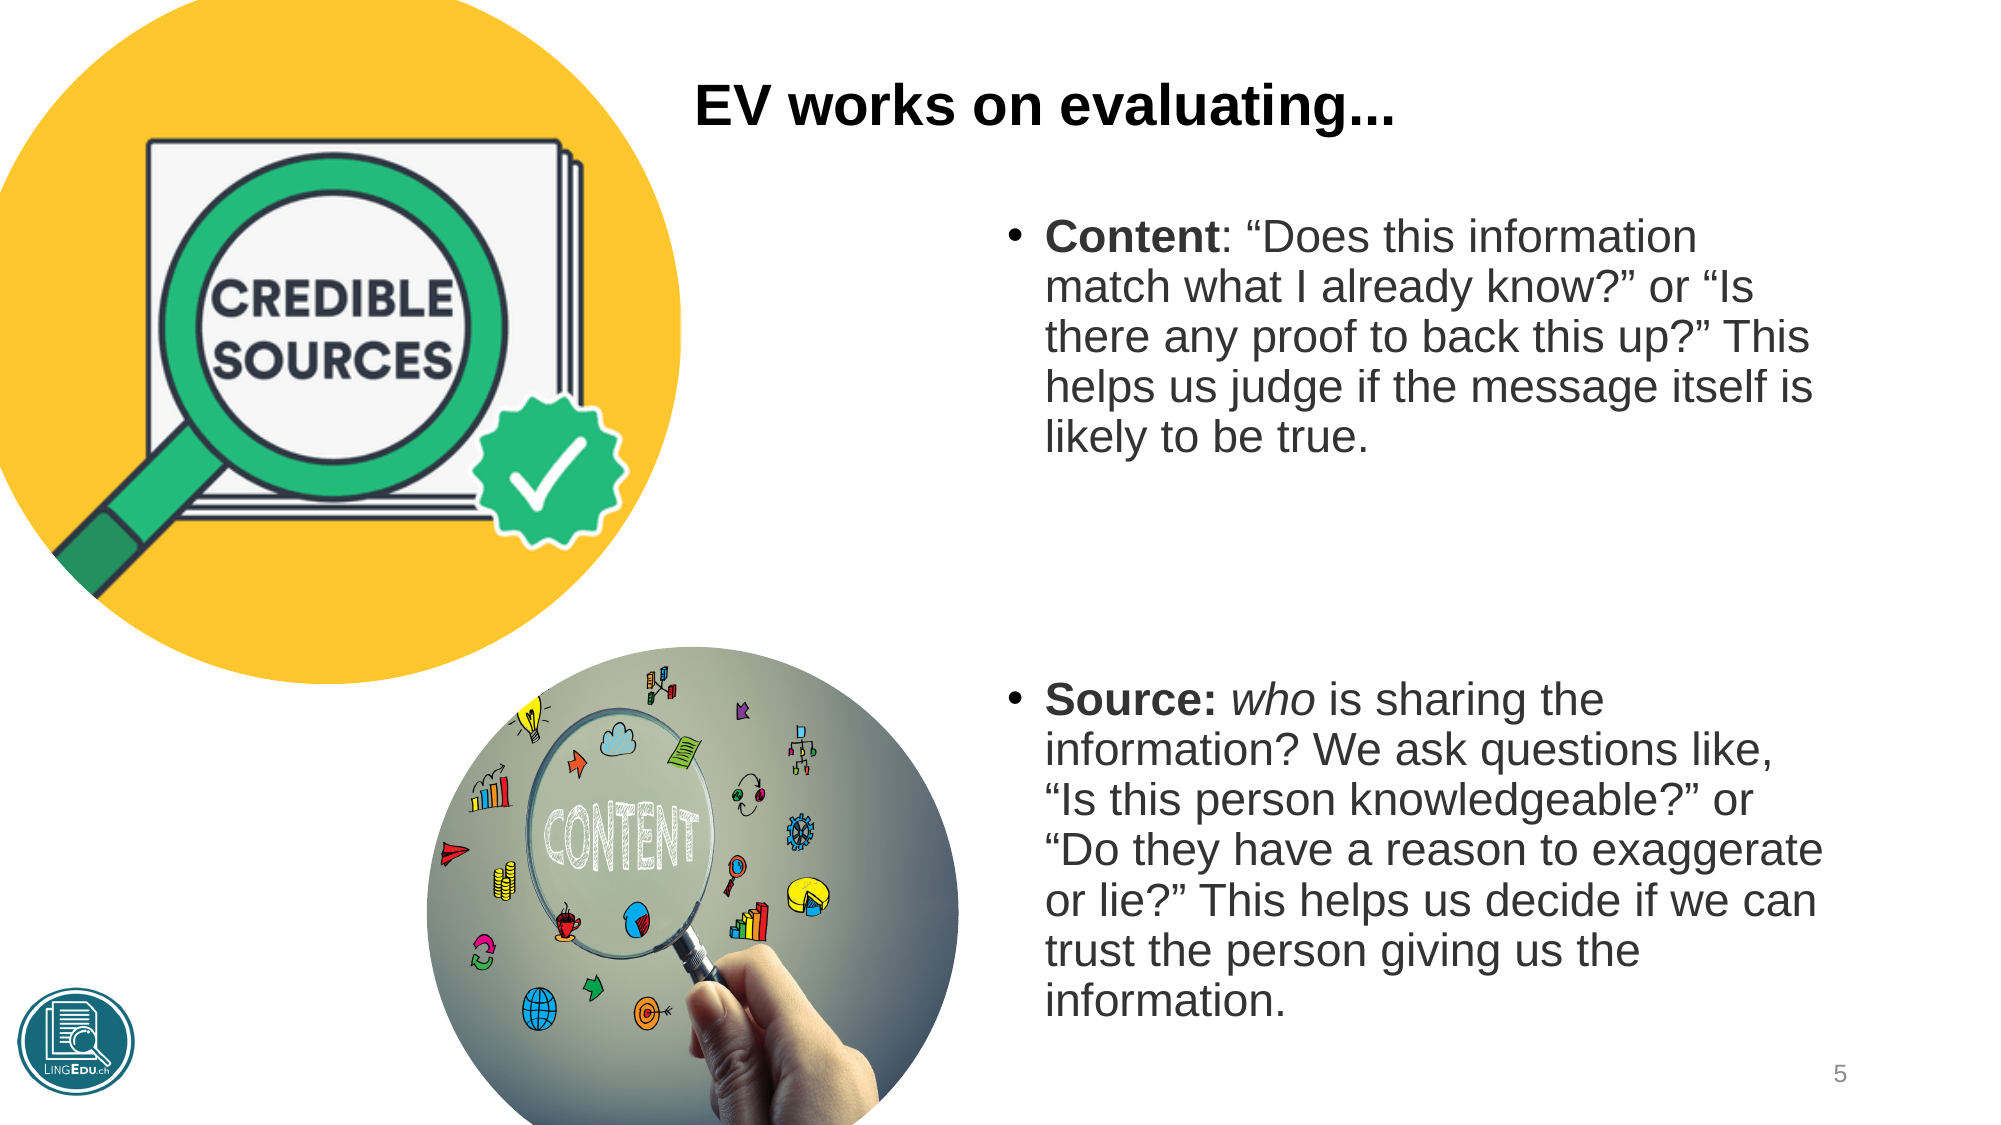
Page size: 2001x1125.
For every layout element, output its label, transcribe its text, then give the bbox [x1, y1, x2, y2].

text_box EV works on evaluating... [682, 59, 1429, 145]
picture [17, 987, 135, 1096]
text_box Content: “Does this information match what I already know?” or “Is there any proof to back this up?” This helps us judge if the message itself is likely to be true. Source: who is sharing the information? We ask questions like, “Is this person knowledgeable?” or “Do they have a reason to exaggerate or lie?” This helps us decide if we can trust the person giving us the information. [973, 204, 1843, 1038]
picture [0, 0, 959, 1125]
slide_number 5 [1768, 1042, 1863, 1103]
